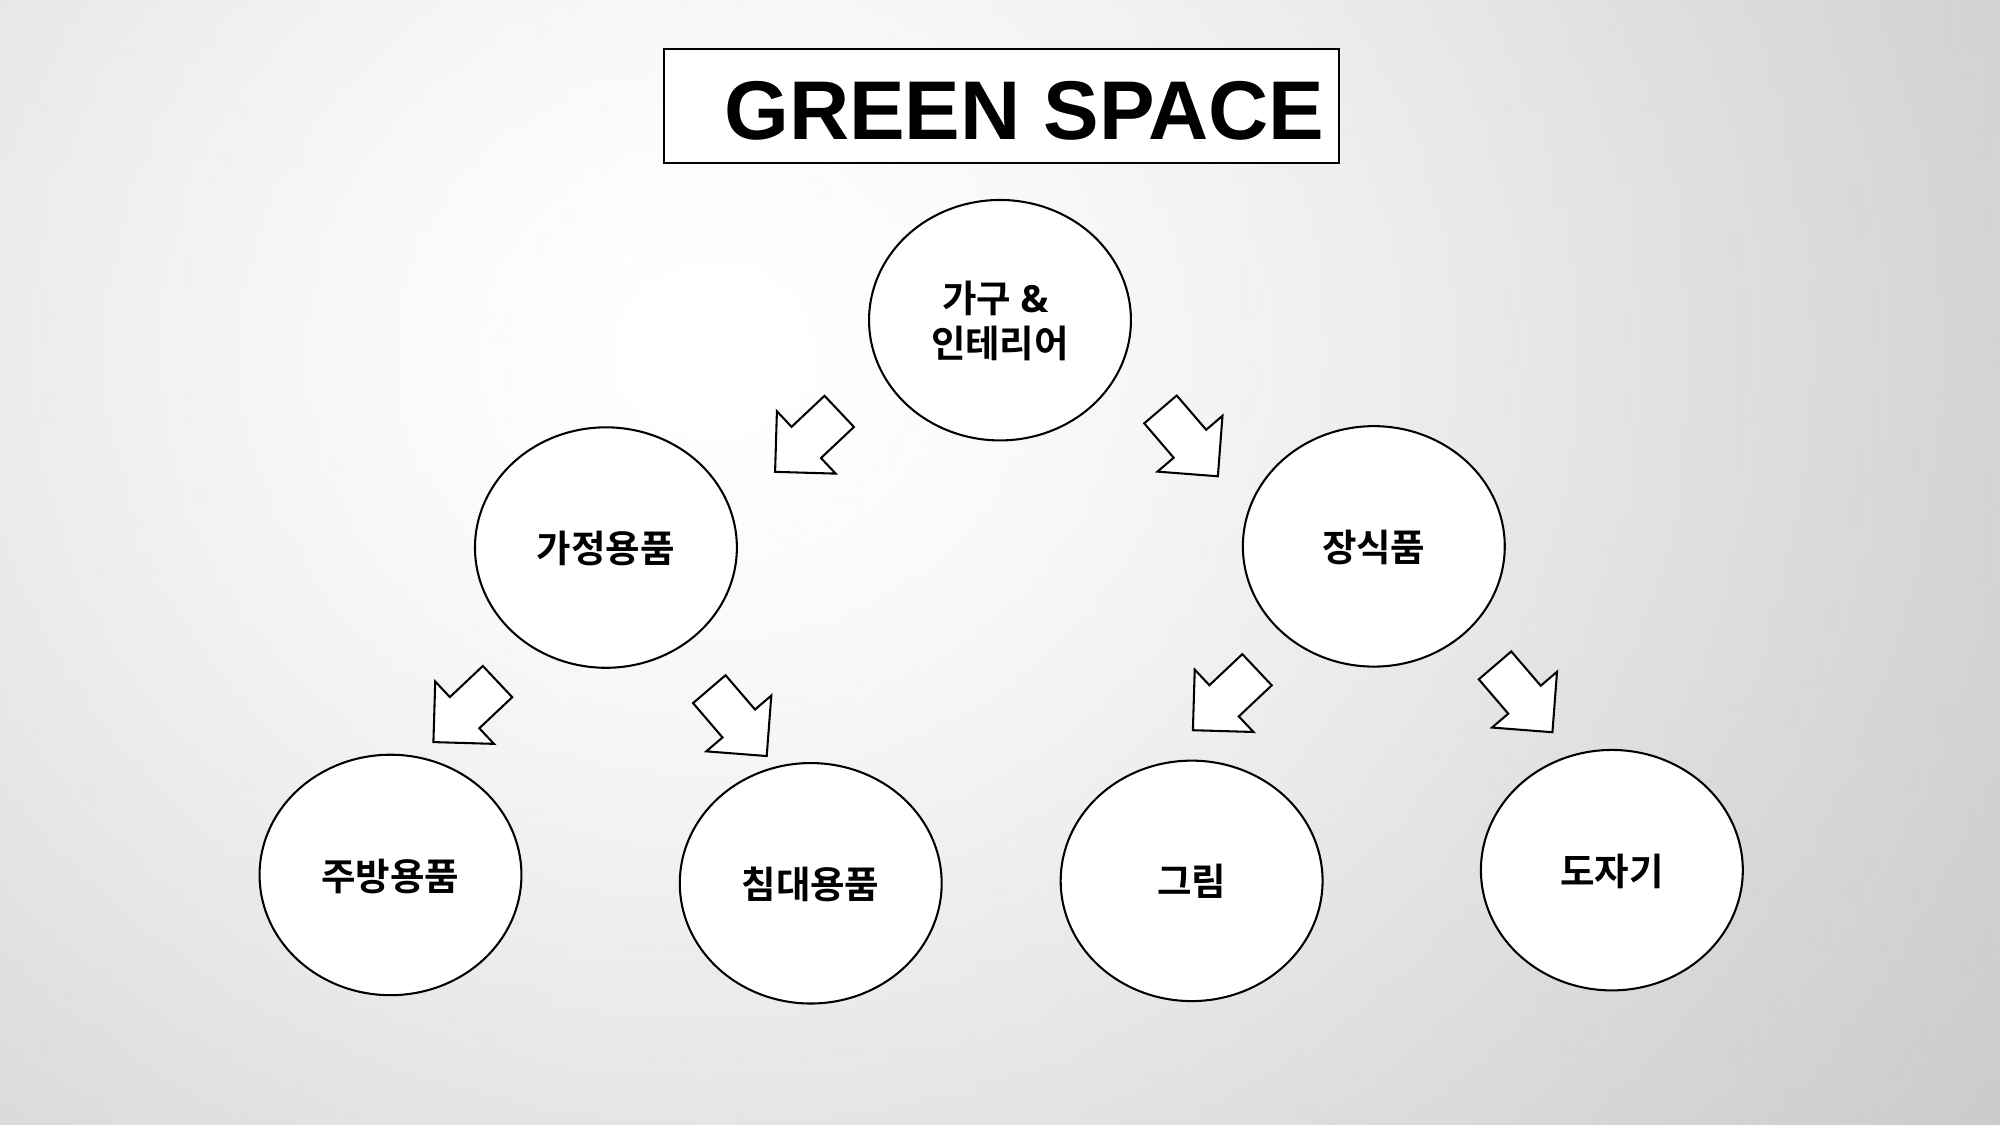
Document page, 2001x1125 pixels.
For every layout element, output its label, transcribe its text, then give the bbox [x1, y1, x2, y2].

text_box [1142, 394, 1224, 478]
text_box 주방용품 [258, 753, 523, 997]
text_box 침대용품 [678, 762, 943, 1005]
text_box [1191, 652, 1274, 734]
text_box GREEN SPACE [663, 48, 1340, 164]
picture [0, 0, 2000, 1125]
text_box [1477, 649, 1559, 734]
text_box 도자기 [1479, 748, 1744, 992]
text_box [774, 394, 856, 475]
text_box 그림 [1059, 759, 1324, 1003]
text_box 가정용품 [473, 426, 738, 669]
text_box 장식품 [1241, 425, 1506, 668]
text_box 가구&인테리어 [868, 198, 1132, 442]
text_box [432, 664, 514, 745]
text_box [691, 673, 773, 758]
